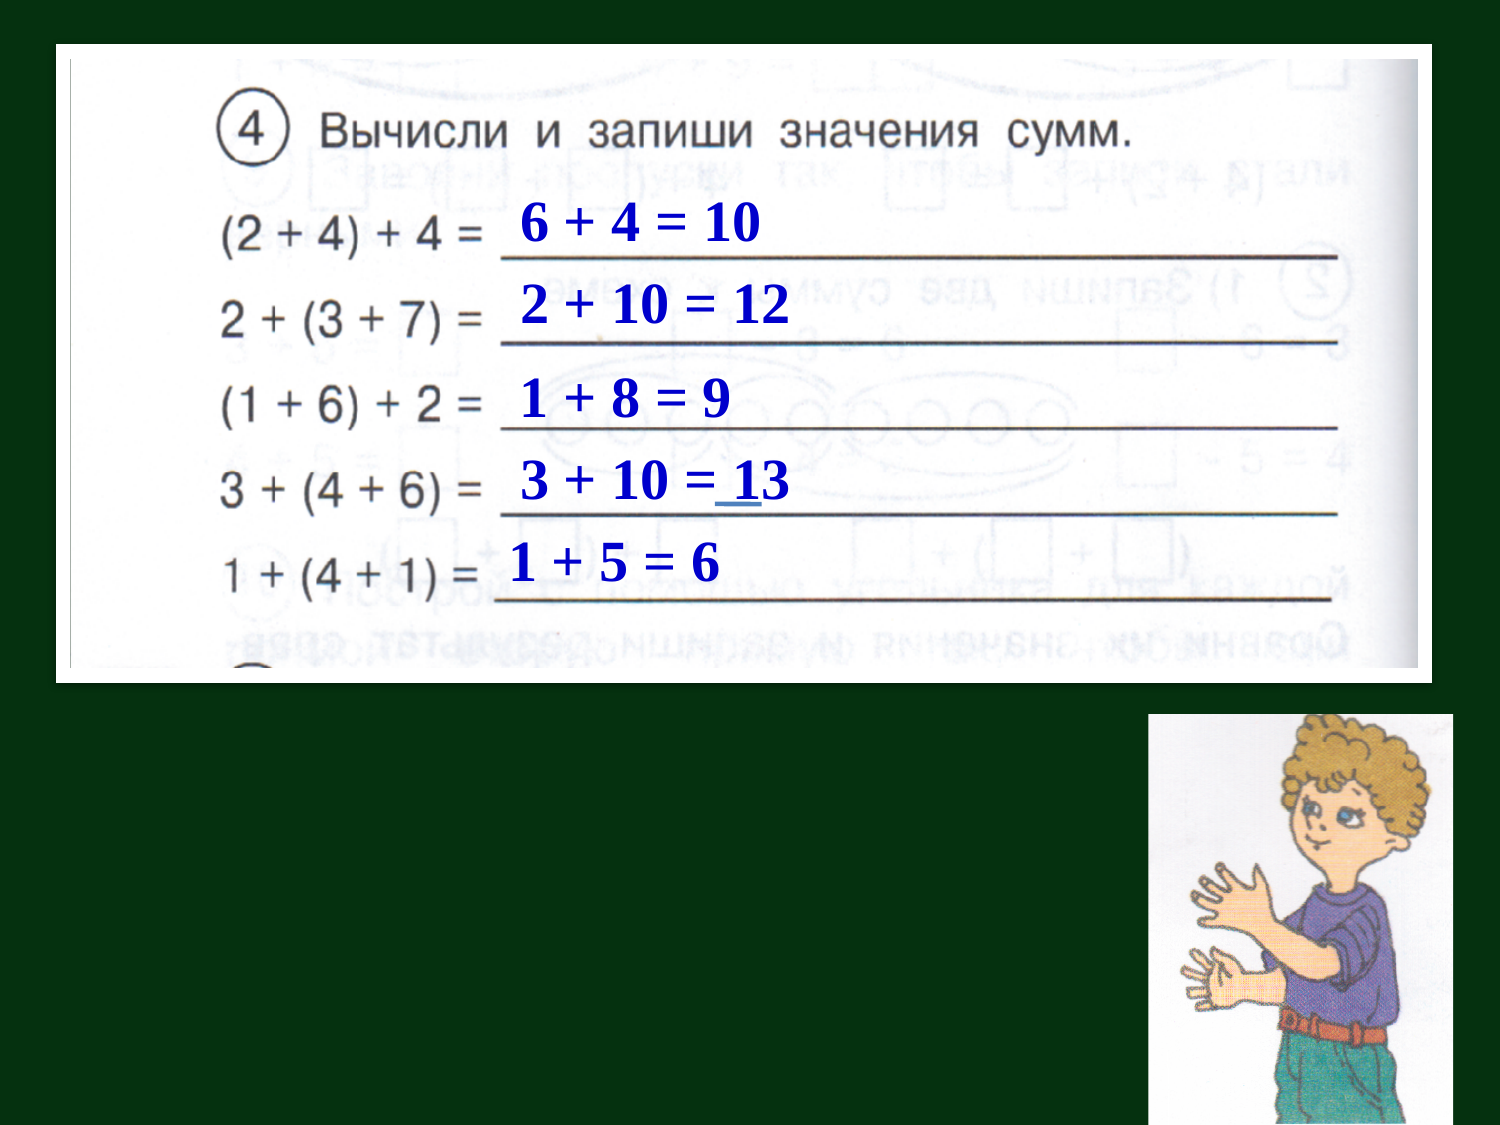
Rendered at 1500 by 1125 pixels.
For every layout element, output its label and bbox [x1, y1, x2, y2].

picture [1148, 714, 1454, 1125]
picture [70, 58, 1419, 669]
